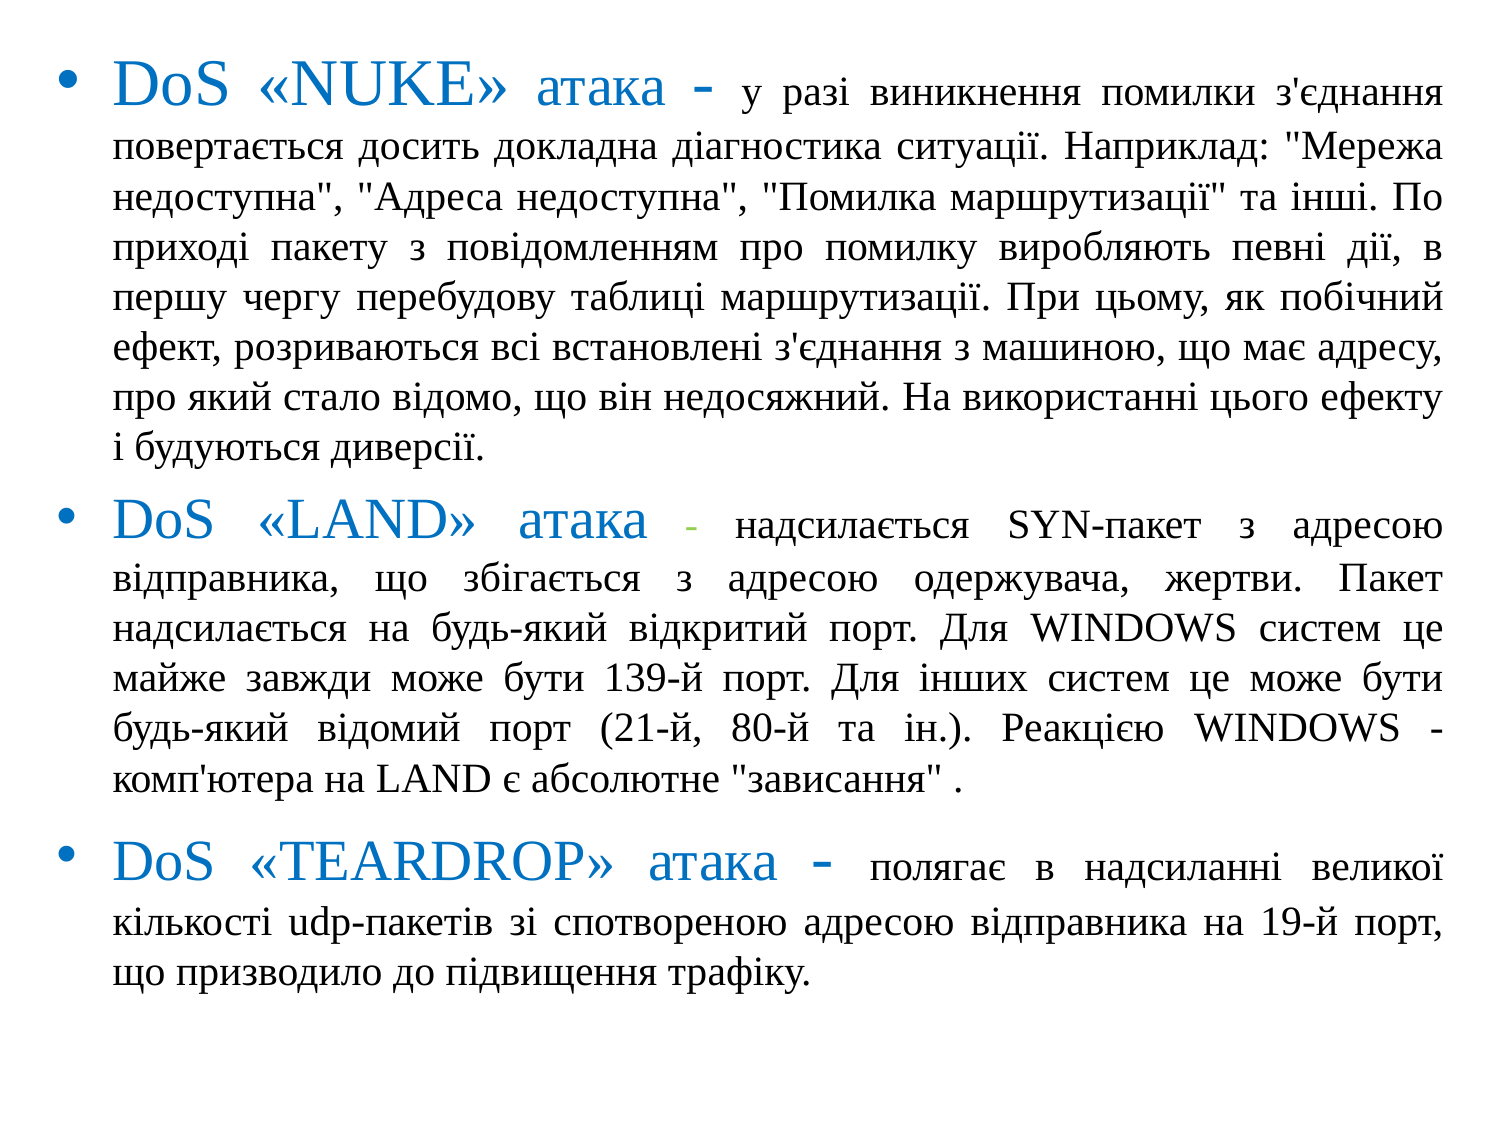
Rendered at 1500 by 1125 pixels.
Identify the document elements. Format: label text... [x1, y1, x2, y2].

list DoS «NUKE» атака - у разі виникнення помилки з'єднання повертається досить докладна діагностика ситуації. Наприклад: "Мережа недоступна", "Адреса недоступна", "Помилка маршрутизації" та інші. По приході пакету з повідомленням про помилку виробляють певні дії, в першу чергу перебудову таблиці маршрутизації. При цьому, як побічний ефект, розриваються всі встановлені з'єднання з машиною, що має адресу, про який стало відомо, що він недосяжний. На використанні цього ефекту і будуються диверсії. DoS «LAND» атака - надсилається SYN-пакет з адресою відправника, що збігається з адресою одержувача, жертви. Пакет надсилається на будь-який відкритий порт. Для WINDOWS систем це майже завжди може бути 139-й порт. Для інших систем це може бути будь-який відомий порт (21-й, 80-й та ін.). Реакцією WINDOWS -комп'ютера на LAND є абсолютне "зависання" . DoS «TEARDROP» атака - полягає в надсиланні великої кількості udp-пакетів зі спотвореною адресою відправника на 19-й порт, що призводило до підвищення трафіку. [41, 30, 1459, 1083]
